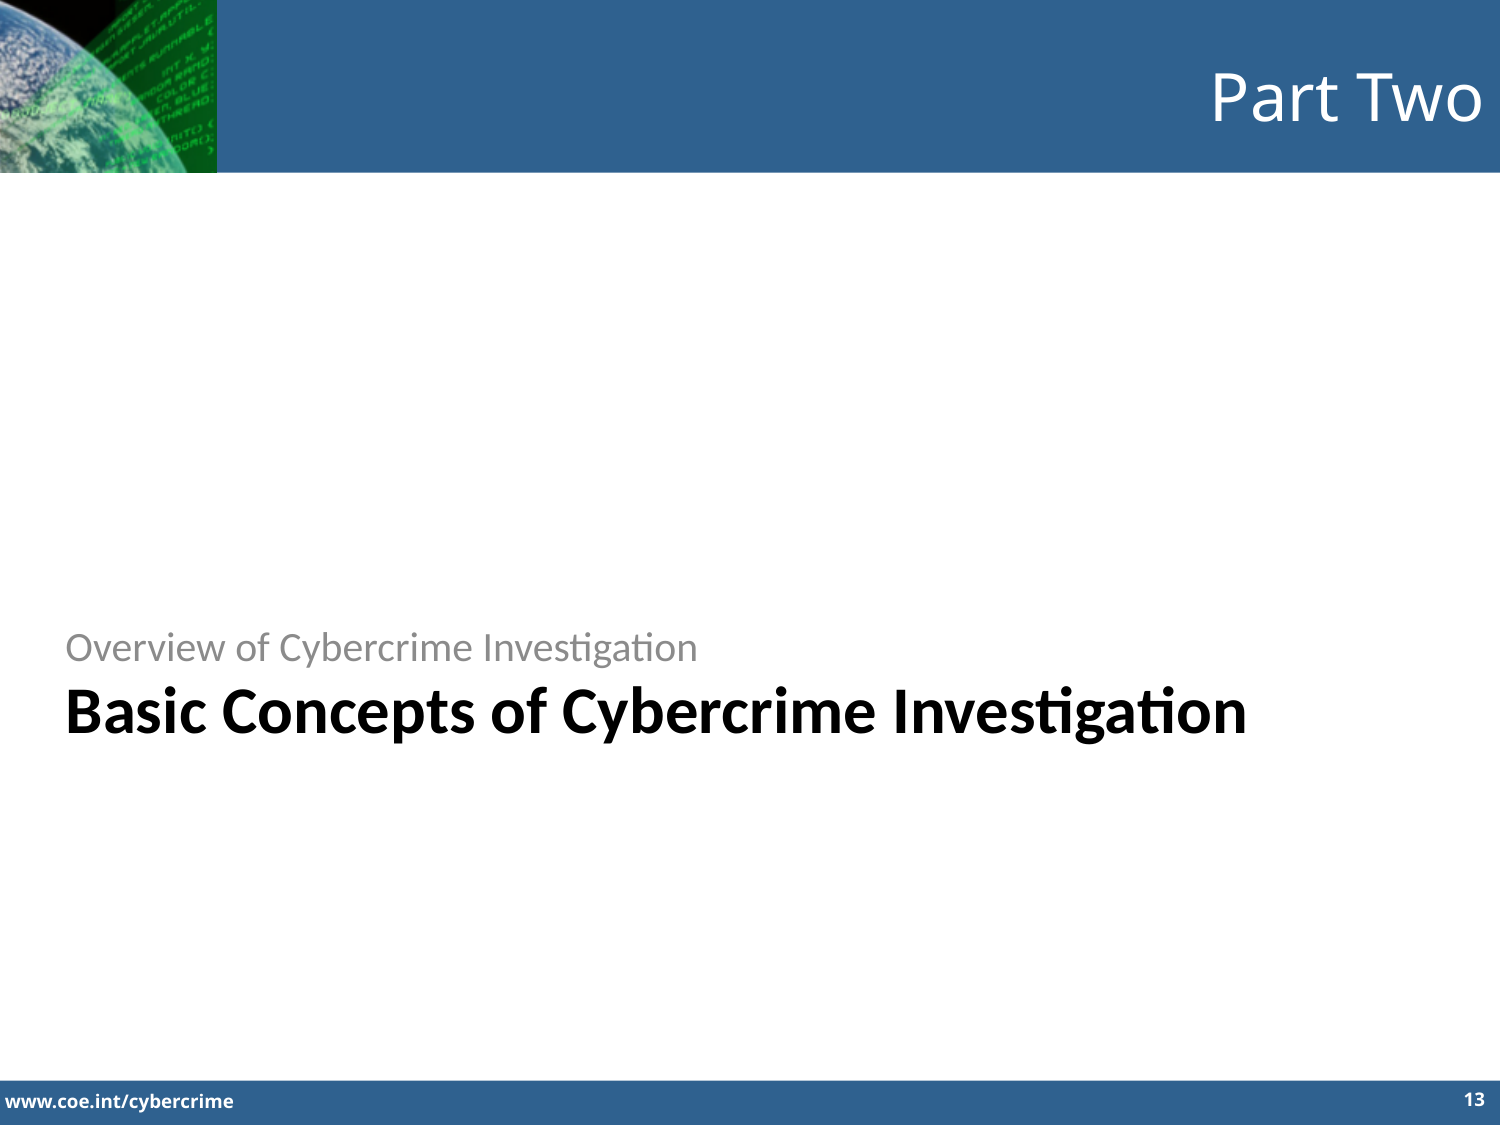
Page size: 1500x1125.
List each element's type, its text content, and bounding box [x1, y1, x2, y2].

picture [0, 1, 217, 173]
text_box Part Two [309, 18, 1500, 171]
slide_number 13 [1149, 1079, 1500, 1125]
text_box Basic Concepts of Cybercrime Investigation [50, 675, 1450, 754]
text_box Overview of Cybercrime Investigation [50, 617, 1326, 676]
